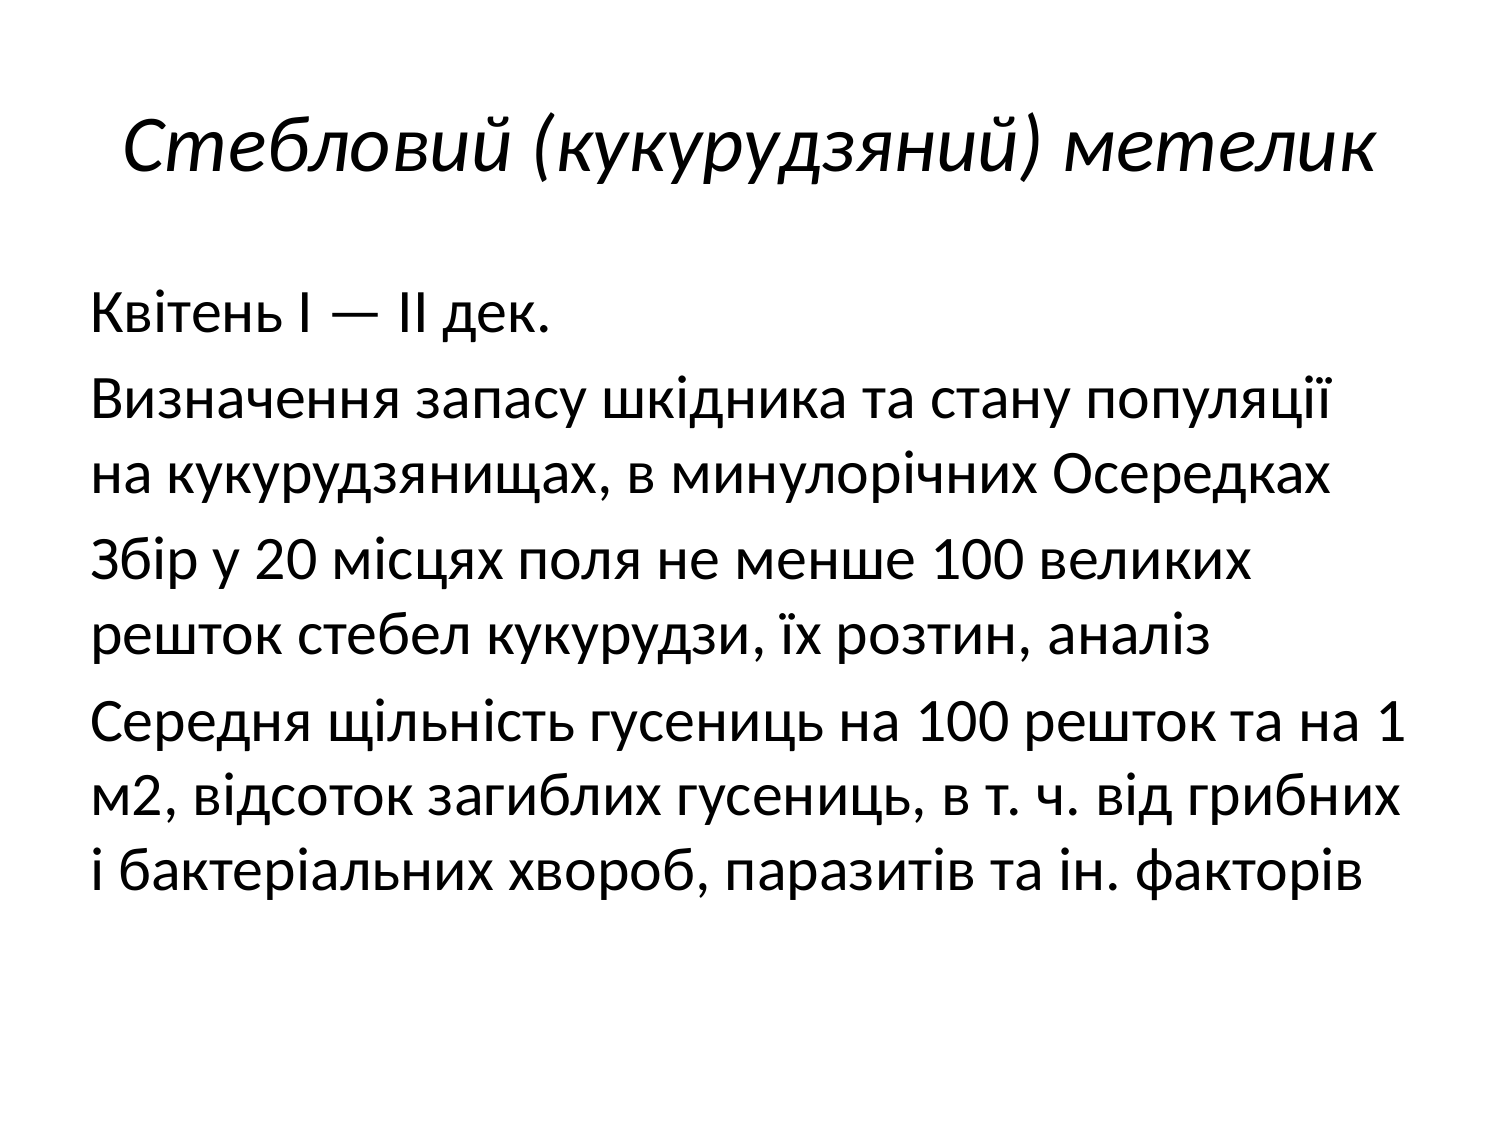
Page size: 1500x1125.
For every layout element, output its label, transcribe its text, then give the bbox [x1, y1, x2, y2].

title Стебловий (кукурудзяний) метелик [75, 45, 1425, 233]
list Квітень І — II дек. Визначення запасу шкідника та стану популяції на кукурудзянищах, в минулорічних Осередках Збір у 20 місцях поля не менше 100 великих решток стебел кукурудзи, їх розтин, аналіз Середня щільність гусениць на 100 решток та на 1 м2, відсоток загиблих гусениць, в т. ч. від грибних і бактеріальних хвороб, паразитів та ін. факторів [75, 262, 1425, 1005]
